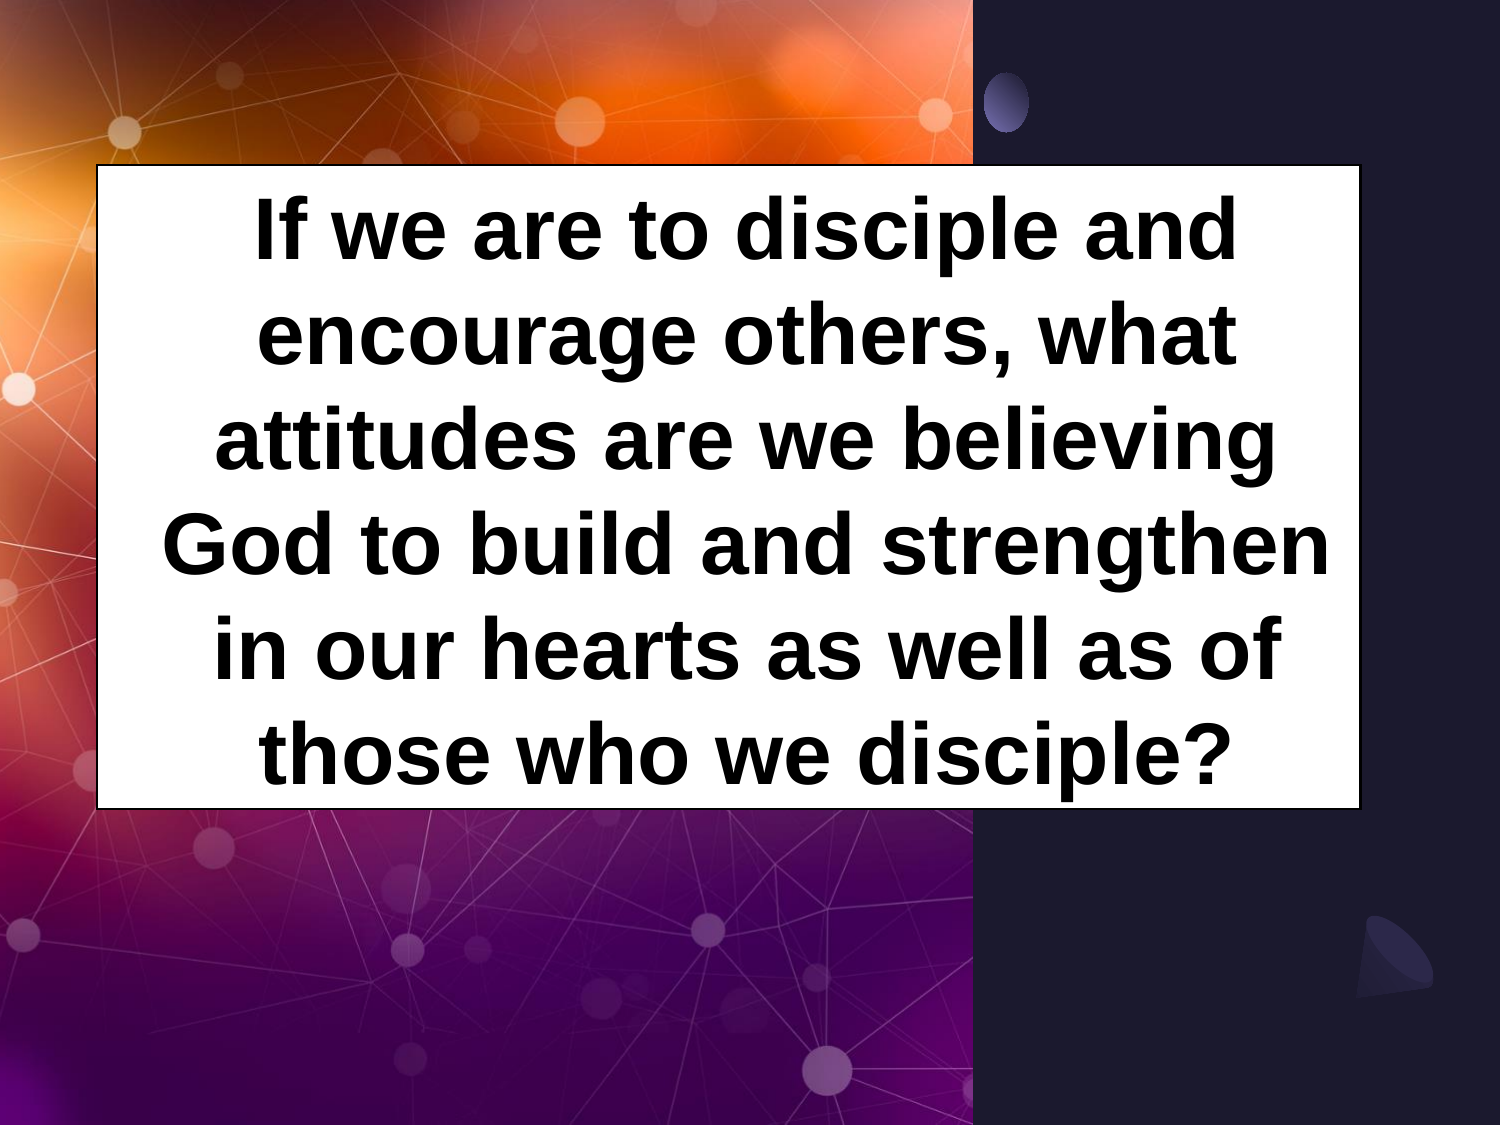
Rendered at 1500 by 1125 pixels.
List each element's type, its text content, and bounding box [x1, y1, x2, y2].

picture [0, 0, 973, 1125]
text_box If we are to disciple and encourage others, what attitudes are we believing God to build and strengthen in our hearts as well as of those who we disciple? [973, 164, 1362, 810]
